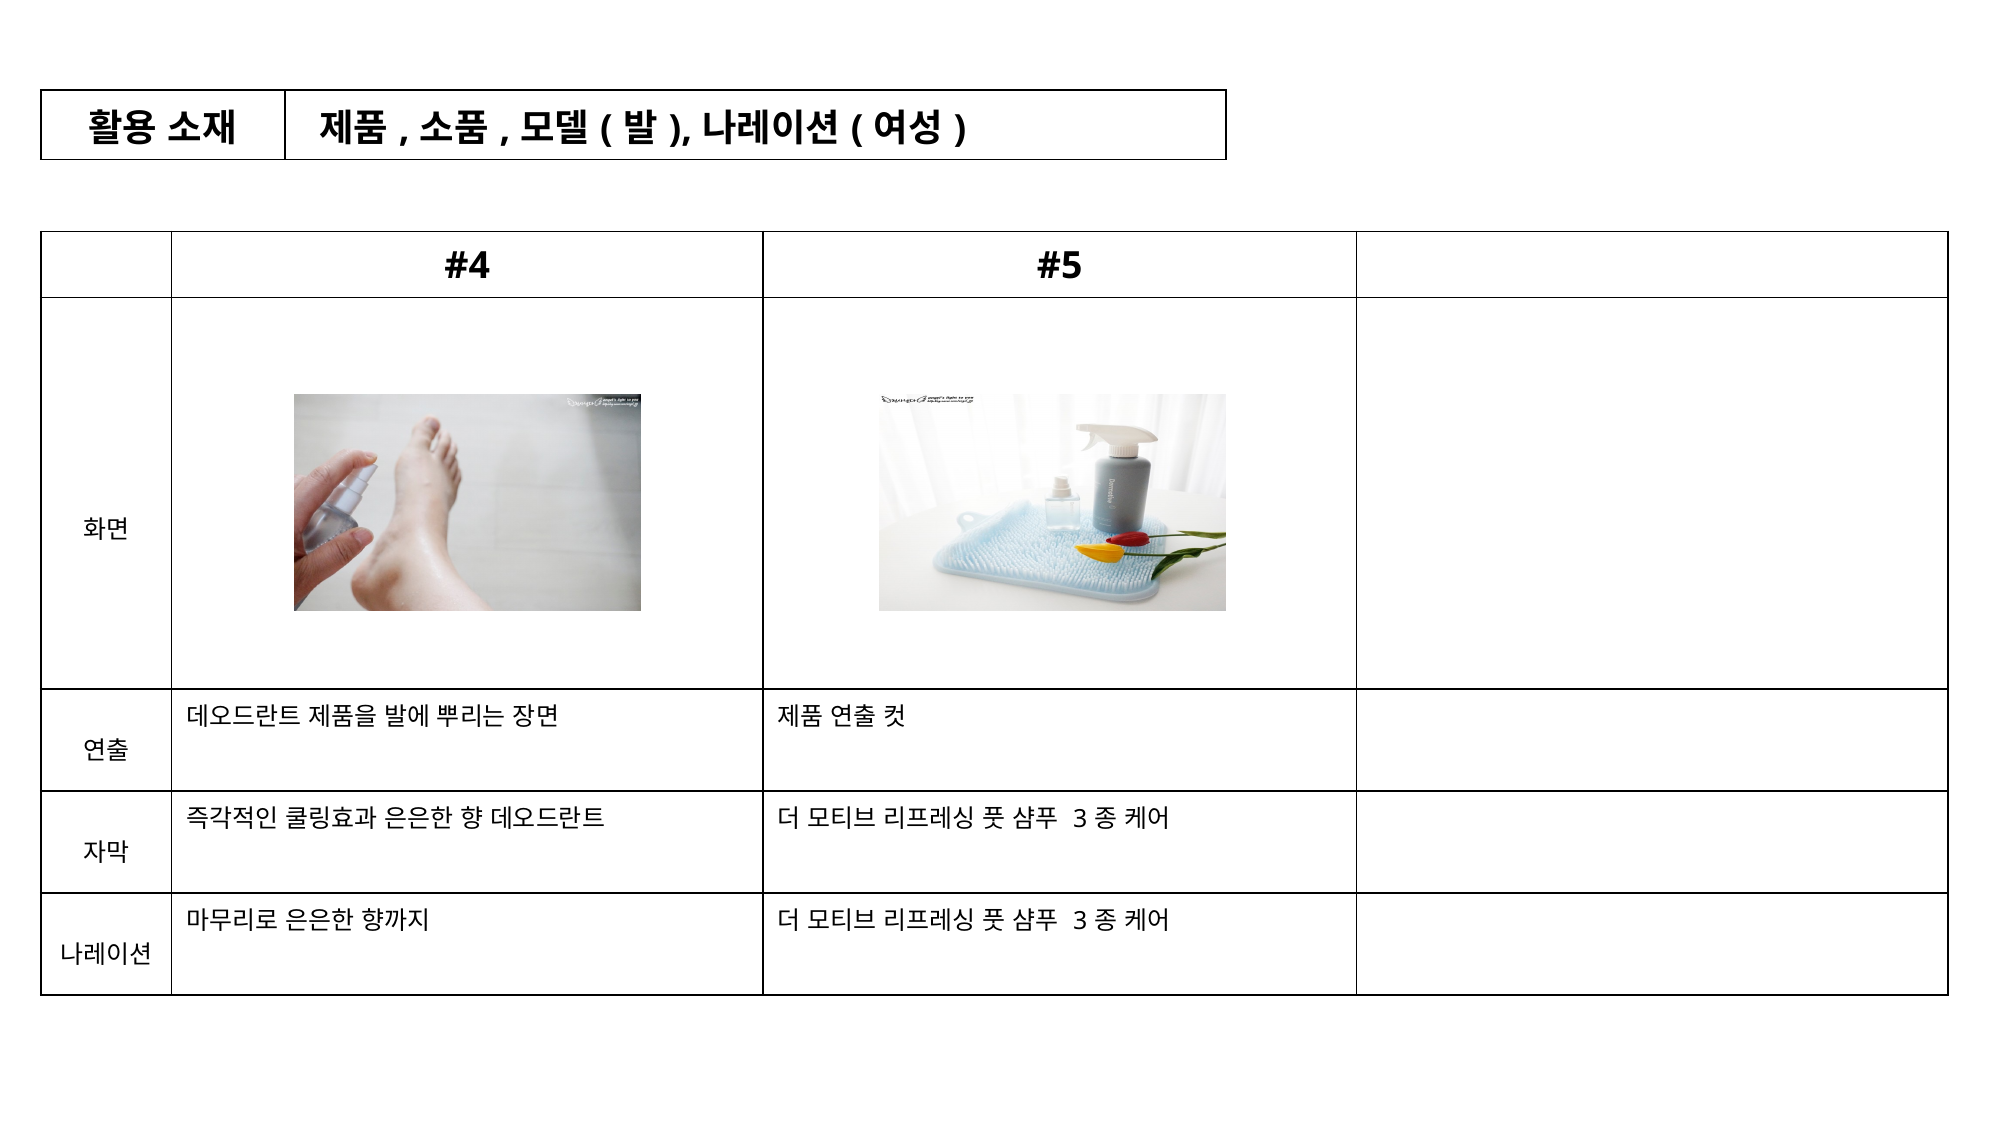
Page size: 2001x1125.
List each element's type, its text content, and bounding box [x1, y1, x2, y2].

table_cell 더 모티브 리프레싱 풋 샴푸 3종 케어 [764, 894, 1356, 994]
table_header #4 [172, 232, 762, 297]
table_cell [1357, 298, 1947, 688]
table_header 활용 소재 [42, 91, 284, 159]
table_cell [1357, 690, 1947, 790]
table_cell 마무리로 은은한 향까지 [172, 894, 762, 994]
table_cell 자막 [42, 792, 171, 892]
table_cell 더 모티브 리프레싱 풋 샴푸 3종 케어 [764, 792, 1356, 892]
table_cell 즉각적인 쿨링효과 은은한 향 데오드란트 [172, 792, 762, 892]
picture [294, 394, 641, 611]
table_header #5 [764, 232, 1356, 297]
table_cell 화면 [42, 298, 171, 688]
table_cell [1357, 792, 1947, 892]
table_cell 연출 [42, 690, 171, 790]
table_cell 데오드란트 제품을 발에 뿌리는 장면 [172, 690, 762, 790]
table_cell [1357, 894, 1947, 994]
table_cell [172, 298, 762, 688]
table_cell 제품 연출 컷 [764, 690, 1356, 790]
table_header [1357, 232, 1947, 297]
table_header 제품,소품,모델(발),나레이션(여성) [286, 91, 1225, 159]
table_cell 나레이션 [42, 894, 171, 994]
table_header [42, 232, 171, 297]
picture [879, 394, 1226, 611]
table_cell [764, 298, 1356, 688]
